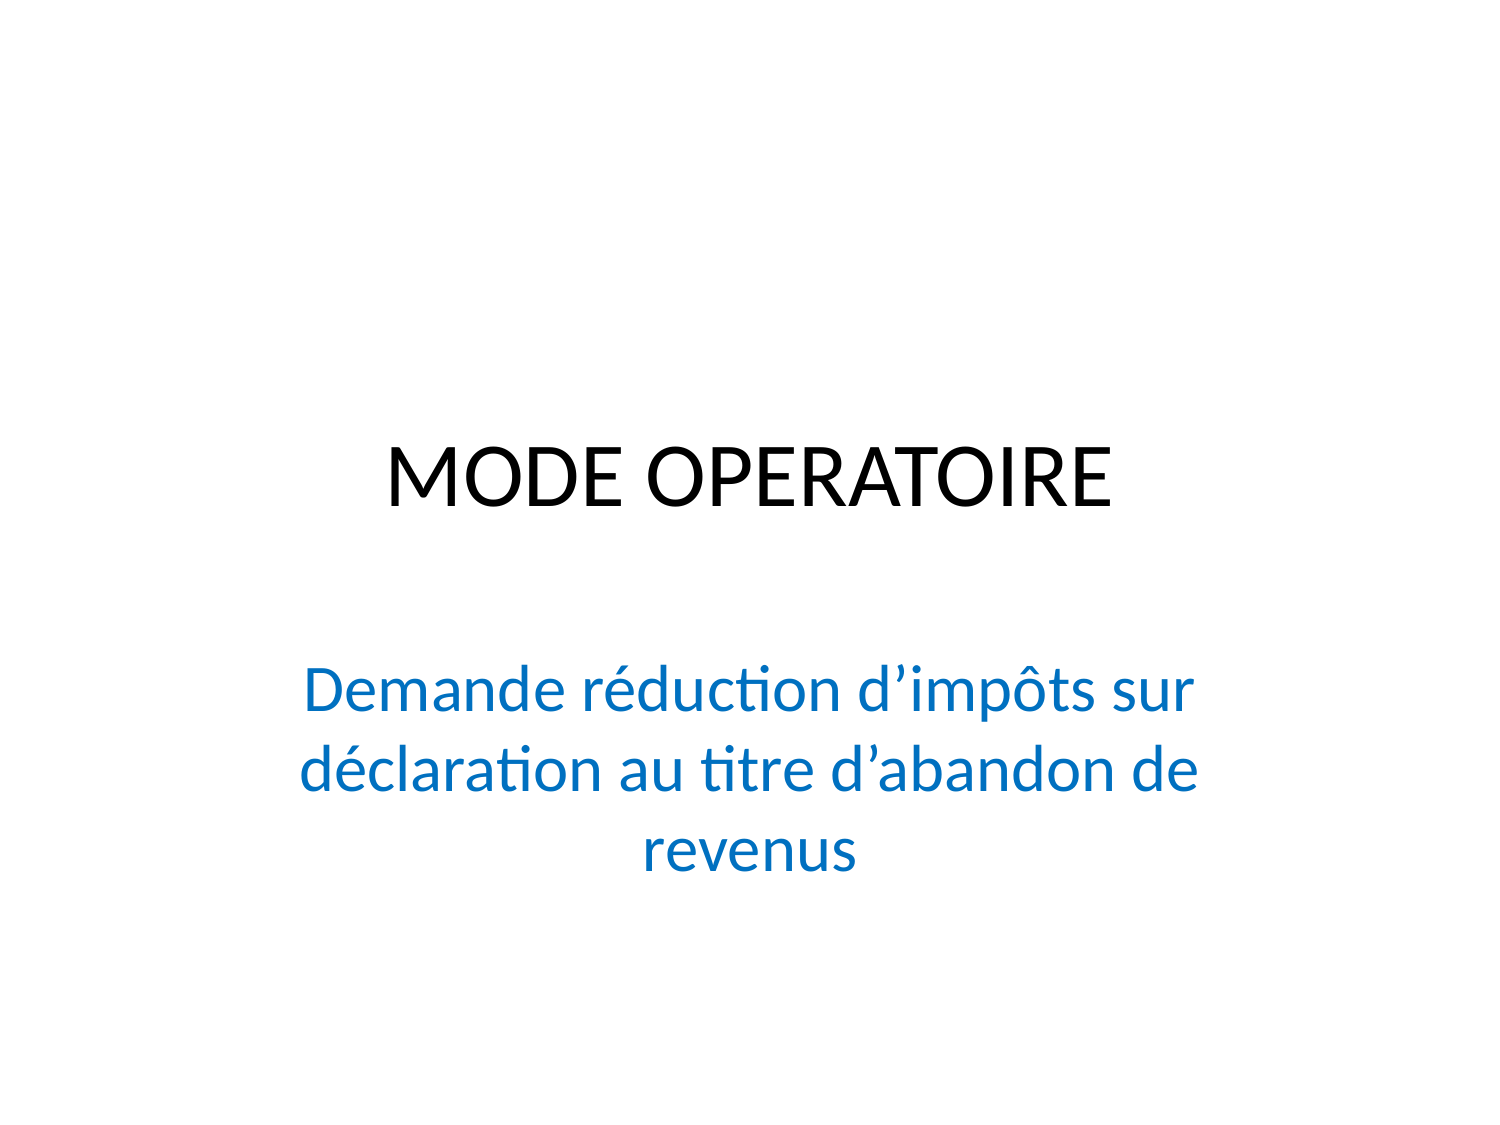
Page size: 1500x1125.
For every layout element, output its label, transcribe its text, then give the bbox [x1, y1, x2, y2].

title MODE OPERATOIRE [112, 349, 1388, 591]
subtitle Demande réduction d’impôts sur déclaration au titre d’abandon de revenus [225, 637, 1275, 925]
